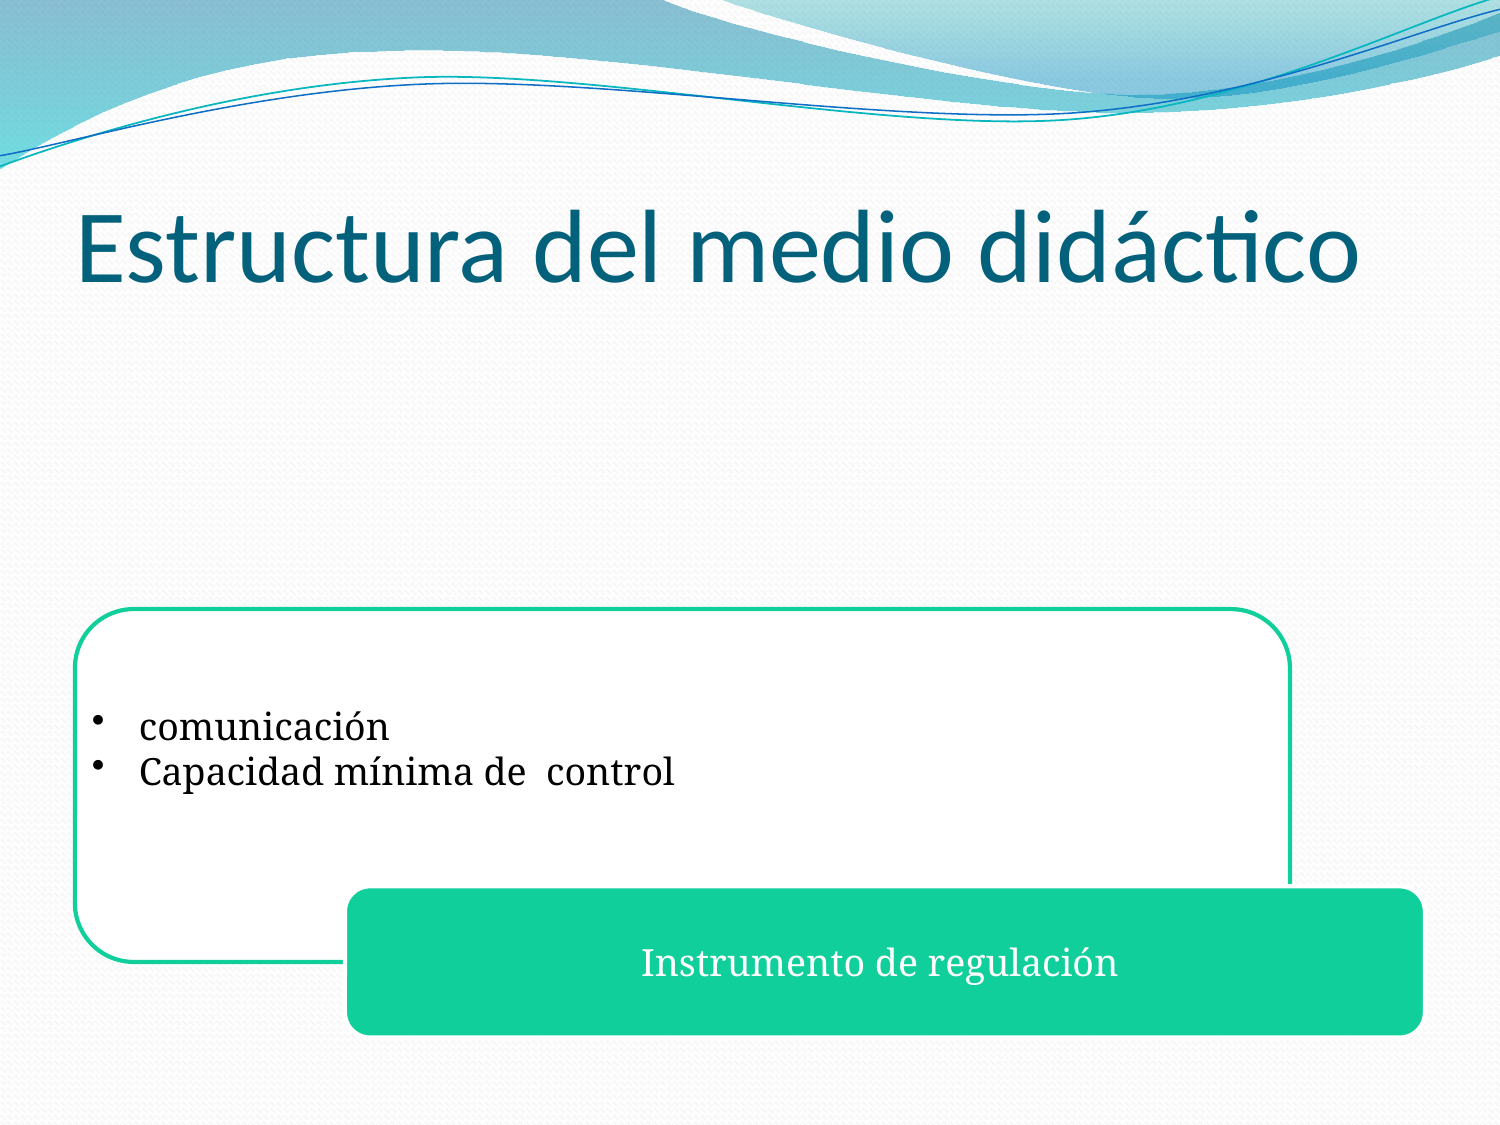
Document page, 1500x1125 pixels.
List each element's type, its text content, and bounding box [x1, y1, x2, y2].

title Estructura del medio didáctico [75, 115, 1425, 303]
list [74, 317, 1426, 1038]
